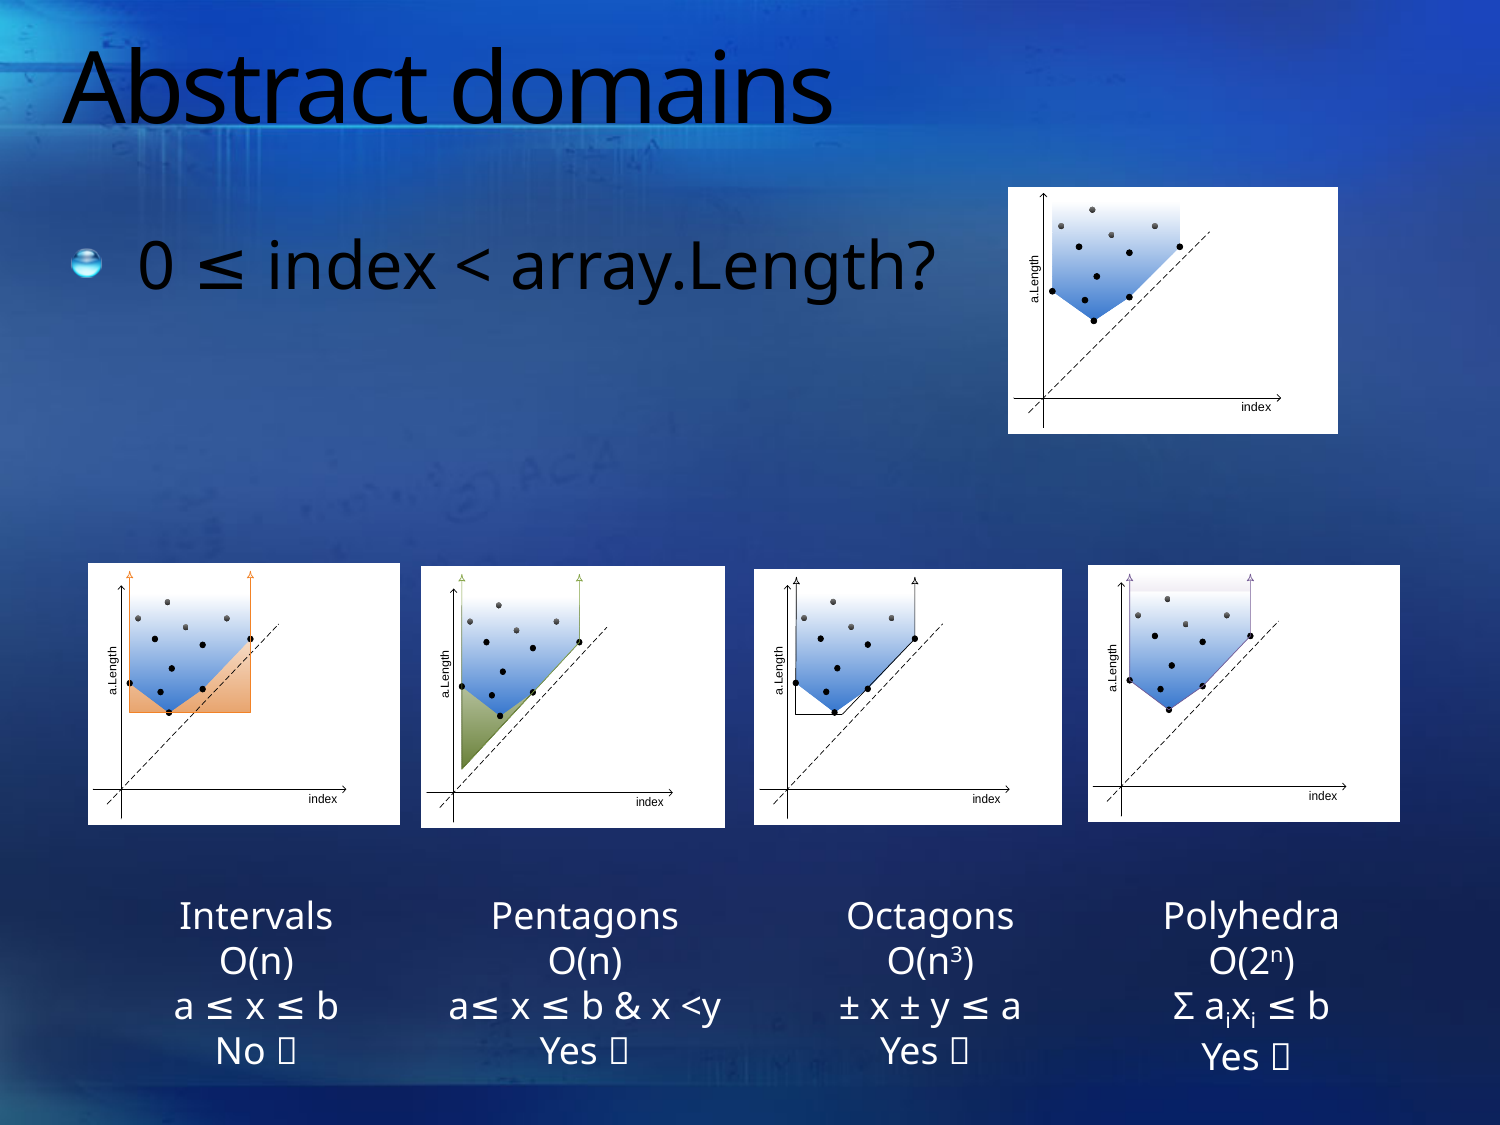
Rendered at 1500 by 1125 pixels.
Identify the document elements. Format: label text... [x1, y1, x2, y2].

list 0 ≤ index < array.Length? [62, 231, 1438, 595]
title Abstract domains [62, 37, 1438, 147]
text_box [420, 565, 726, 1036]
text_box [1087, 564, 1401, 1082]
picture [0, 0, 1500, 1125]
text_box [87, 562, 401, 1082]
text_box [753, 568, 1063, 1082]
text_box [1007, 187, 1338, 434]
